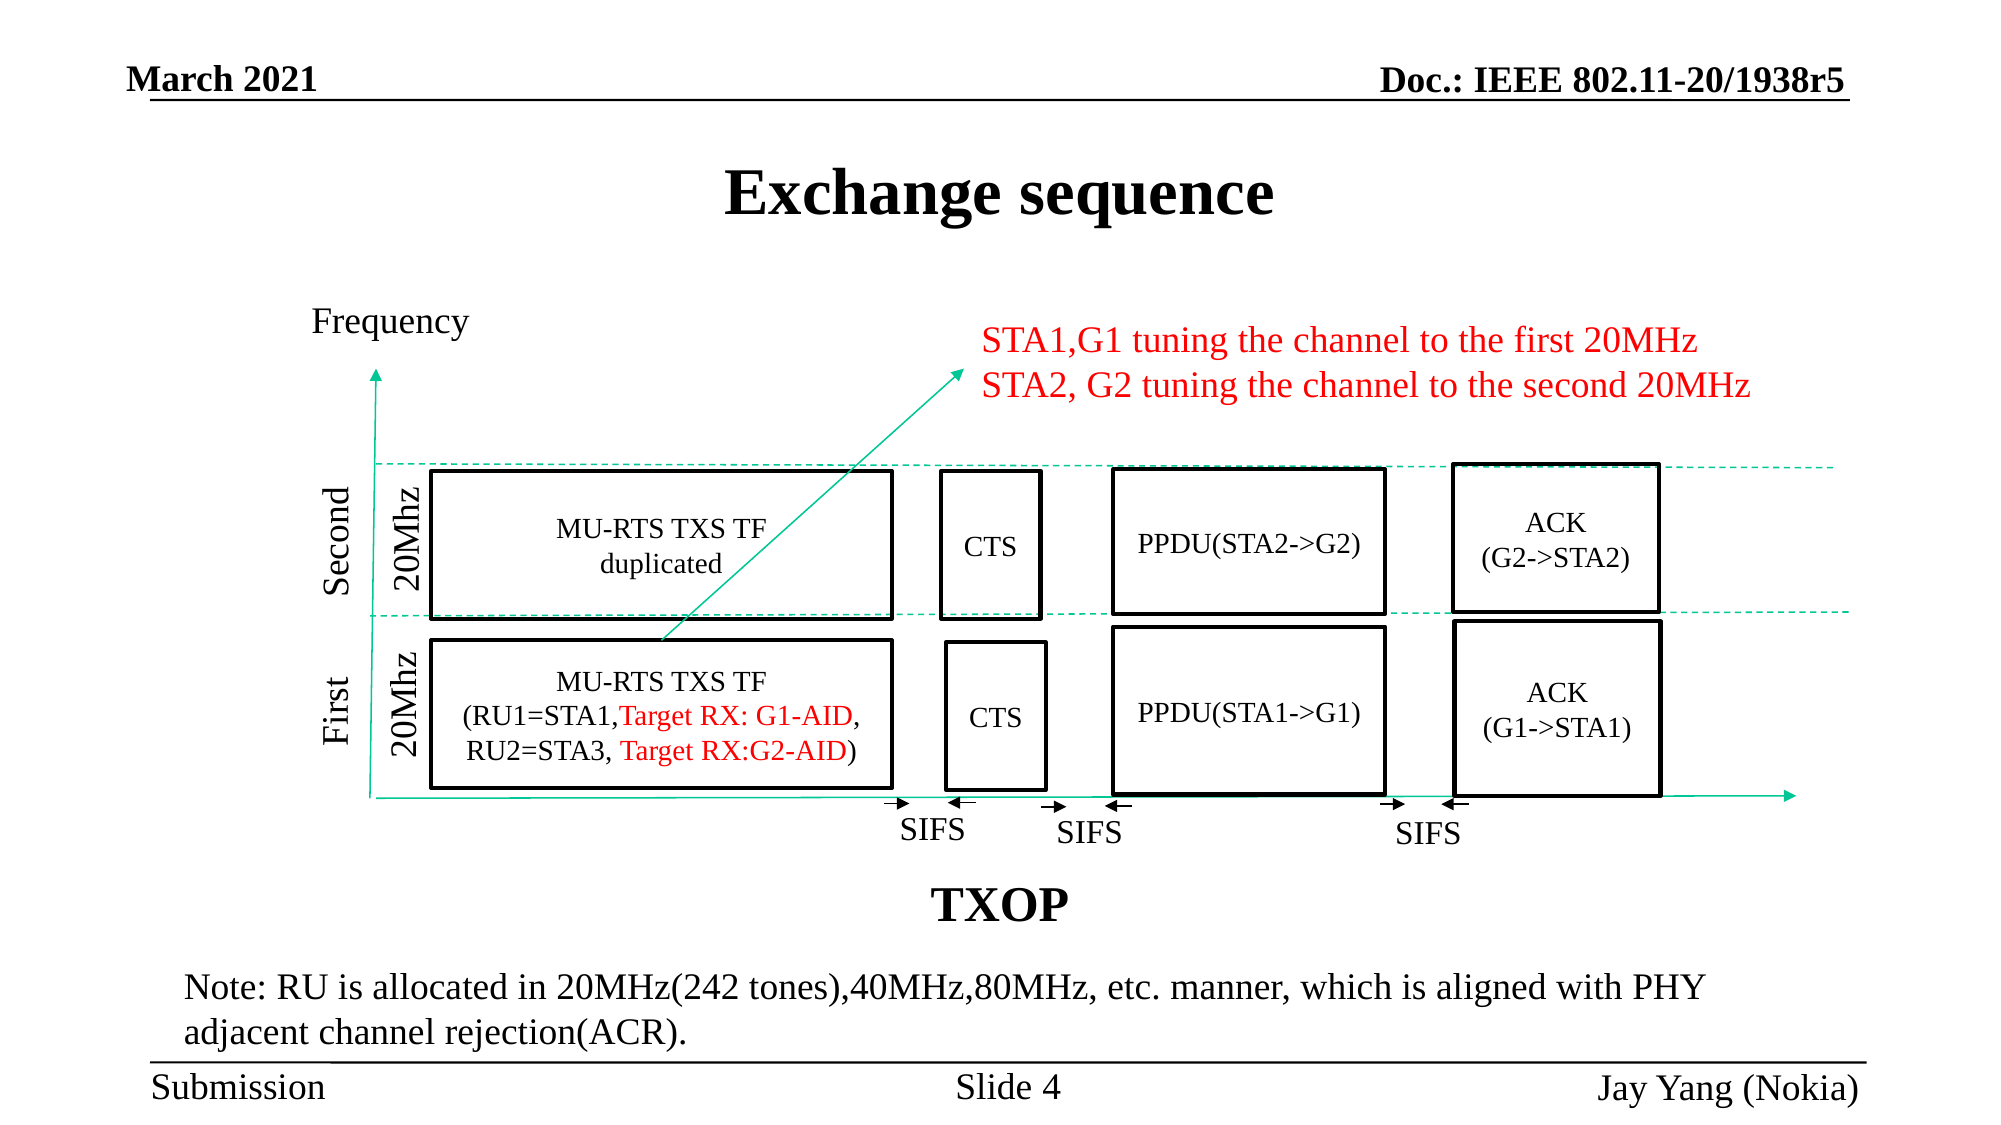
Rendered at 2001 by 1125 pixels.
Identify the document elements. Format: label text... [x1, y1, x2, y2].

slide_number Slide 4 [942, 1061, 1075, 1108]
text_box SIFS [1041, 807, 1138, 858]
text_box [369, 368, 377, 611]
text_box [381, 795, 1797, 799]
text_box STA1,G1 tuning the channel to the first 20MHz STA2, G2 tuning the channel to the second 20MHz [966, 307, 1767, 413]
title Exchange sequence [149, 112, 1851, 263]
text_box TXOP [915, 864, 1085, 940]
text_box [969, 611, 1851, 617]
text_box Second [303, 472, 364, 613]
text_box SIFS [884, 807, 981, 855]
text_box Frequency [296, 288, 485, 349]
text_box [969, 463, 1837, 468]
text_box First [302, 662, 363, 761]
text_box ACK (G2->STA2) [1451, 477, 1661, 610]
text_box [375, 463, 656, 468]
text_box SIFS [1380, 807, 1477, 859]
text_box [661, 368, 965, 641]
text_box PPDU(STA1->G1) [1111, 625, 1387, 794]
text_box CTS [969, 477, 1043, 610]
footer Jay Yang (Nokia) [1585, 1062, 1860, 1109]
text_box PPDU(STA2->G2) [1111, 477, 1387, 610]
text_box MU-RTS TXS TF (RU1=STA1,Target RX: G1-AID, RU2=STA3, Target RX:G2-AID) [429, 638, 894, 790]
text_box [369, 623, 377, 799]
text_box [369, 611, 656, 617]
text_box MU-RTS TXS TF duplicated [429, 477, 656, 610]
text_box 20Mhz [381, 477, 429, 608]
text_box Note: RU is allocated in 20MHz(242 tones),40MHz,80MHz, etc. manner, which is aligned with PHY adjacent channel rejection(ACR). [168, 954, 1727, 1060]
text_box CTS [944, 640, 1048, 792]
text_box 20Mhz [381, 637, 431, 773]
text_box ACK (G1->STA1) [1452, 624, 1663, 794]
